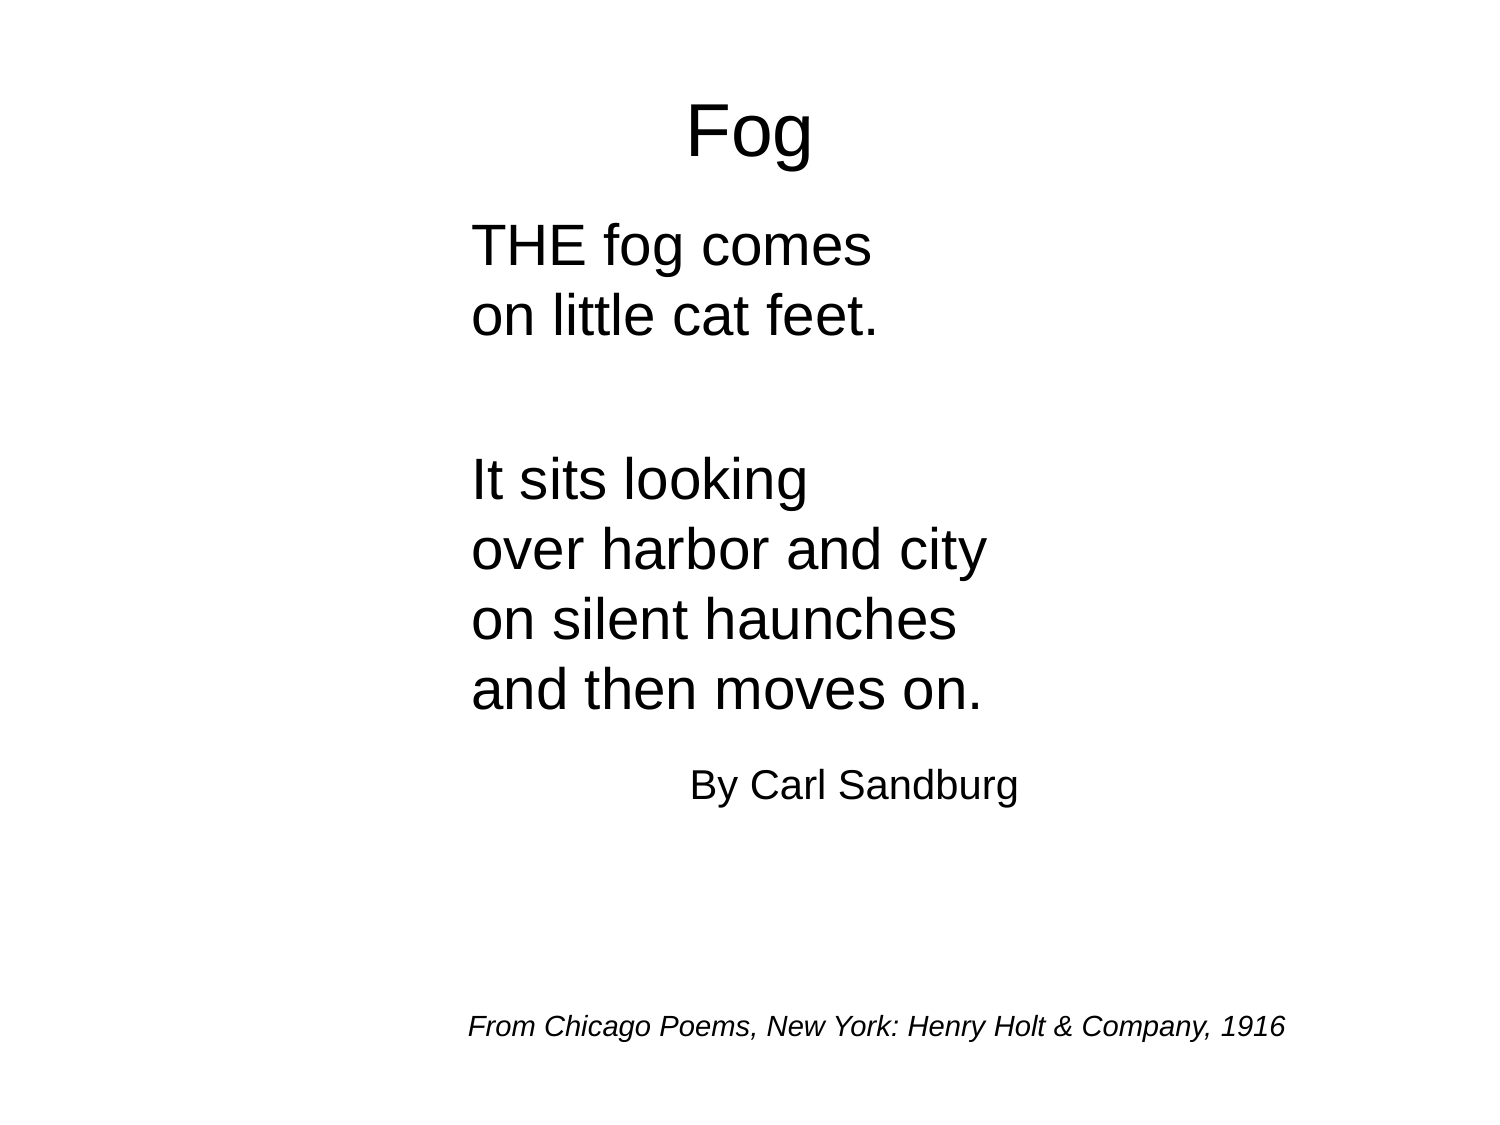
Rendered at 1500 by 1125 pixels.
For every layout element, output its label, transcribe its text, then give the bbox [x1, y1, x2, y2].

text_box From Chicago Poems, New York: Henry Holt & Company, 1916 [453, 999, 1302, 1050]
list THE fog comes on little cat feet. It sits looking over harbor and city on silent haunches and then moves on. [455, 199, 1044, 751]
text_box By Carl Sandburg [674, 750, 1035, 815]
title Fog [74, 32, 1426, 221]
